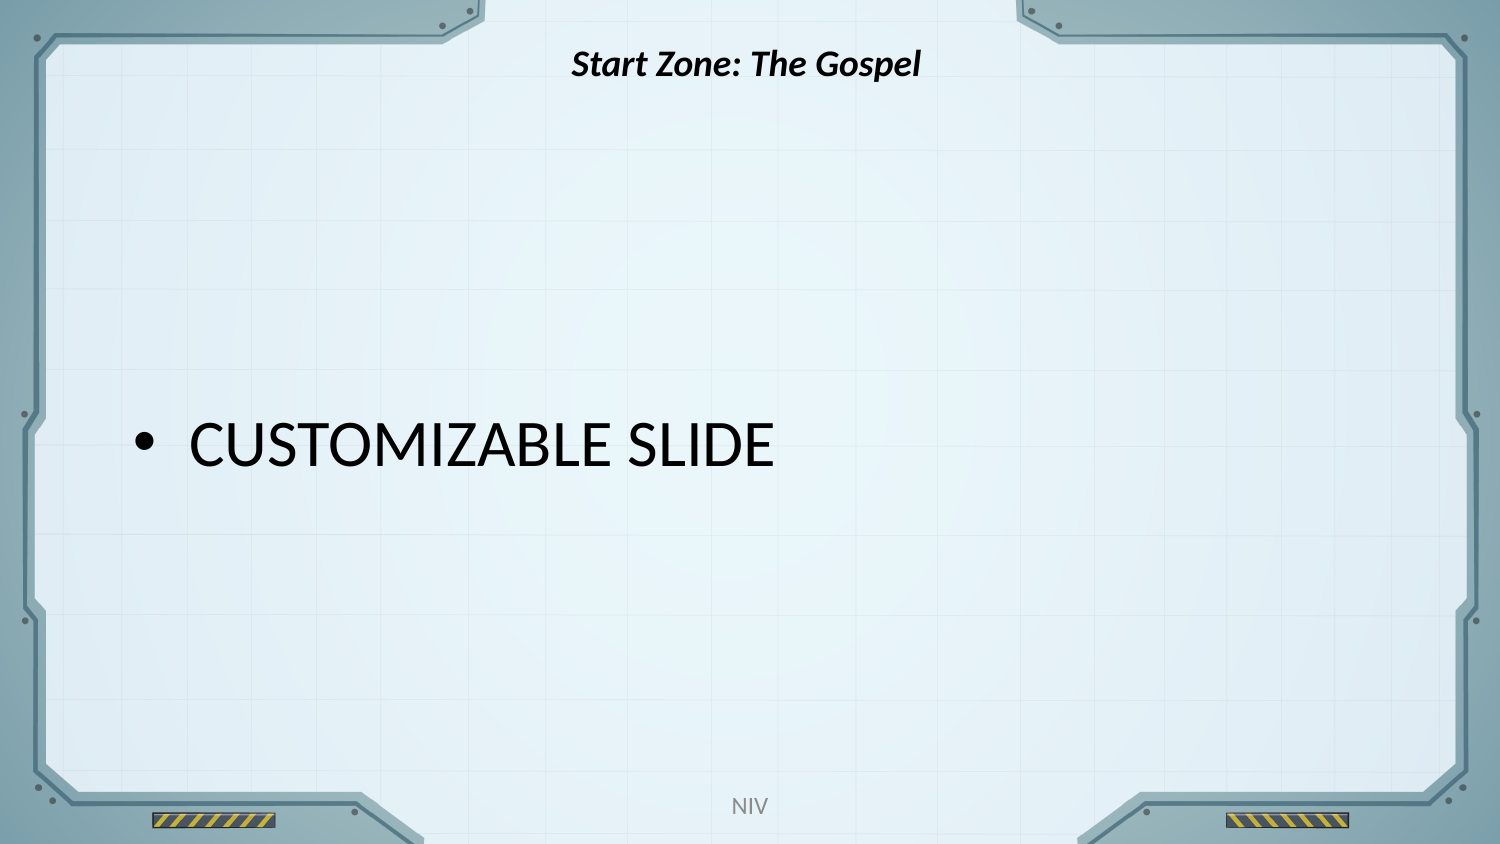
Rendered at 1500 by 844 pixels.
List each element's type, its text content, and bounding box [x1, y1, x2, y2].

text_box Start Zone: The Gospel [502, 31, 992, 91]
list CUSTOMIZABLE SLIDE [117, 121, 1400, 759]
picture [0, 0, 1500, 844]
footer NIV [512, 782, 988, 828]
